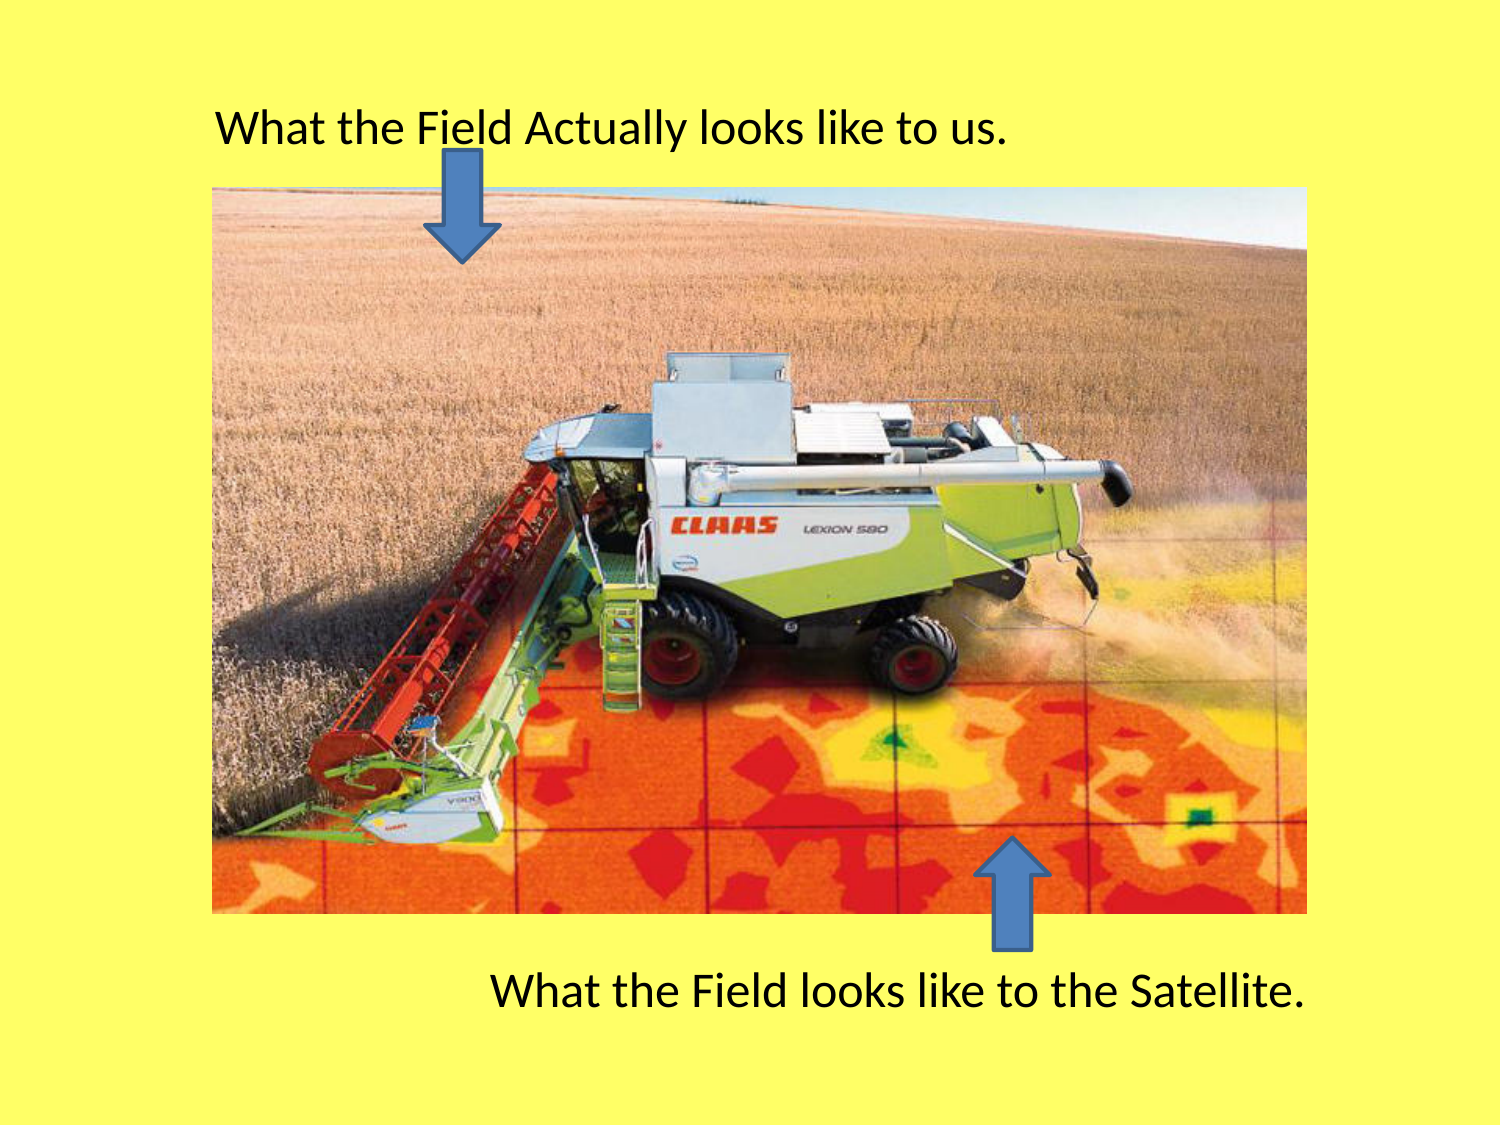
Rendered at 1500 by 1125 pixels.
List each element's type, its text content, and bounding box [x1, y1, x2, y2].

picture [212, 187, 1307, 915]
text_box What the Field Actually looks like to us. [200, 87, 1063, 163]
text_box [441, 147, 484, 185]
text_box [991, 924, 1034, 953]
text_box What the Field looks like to the Satellite. [474, 949, 1338, 1025]
